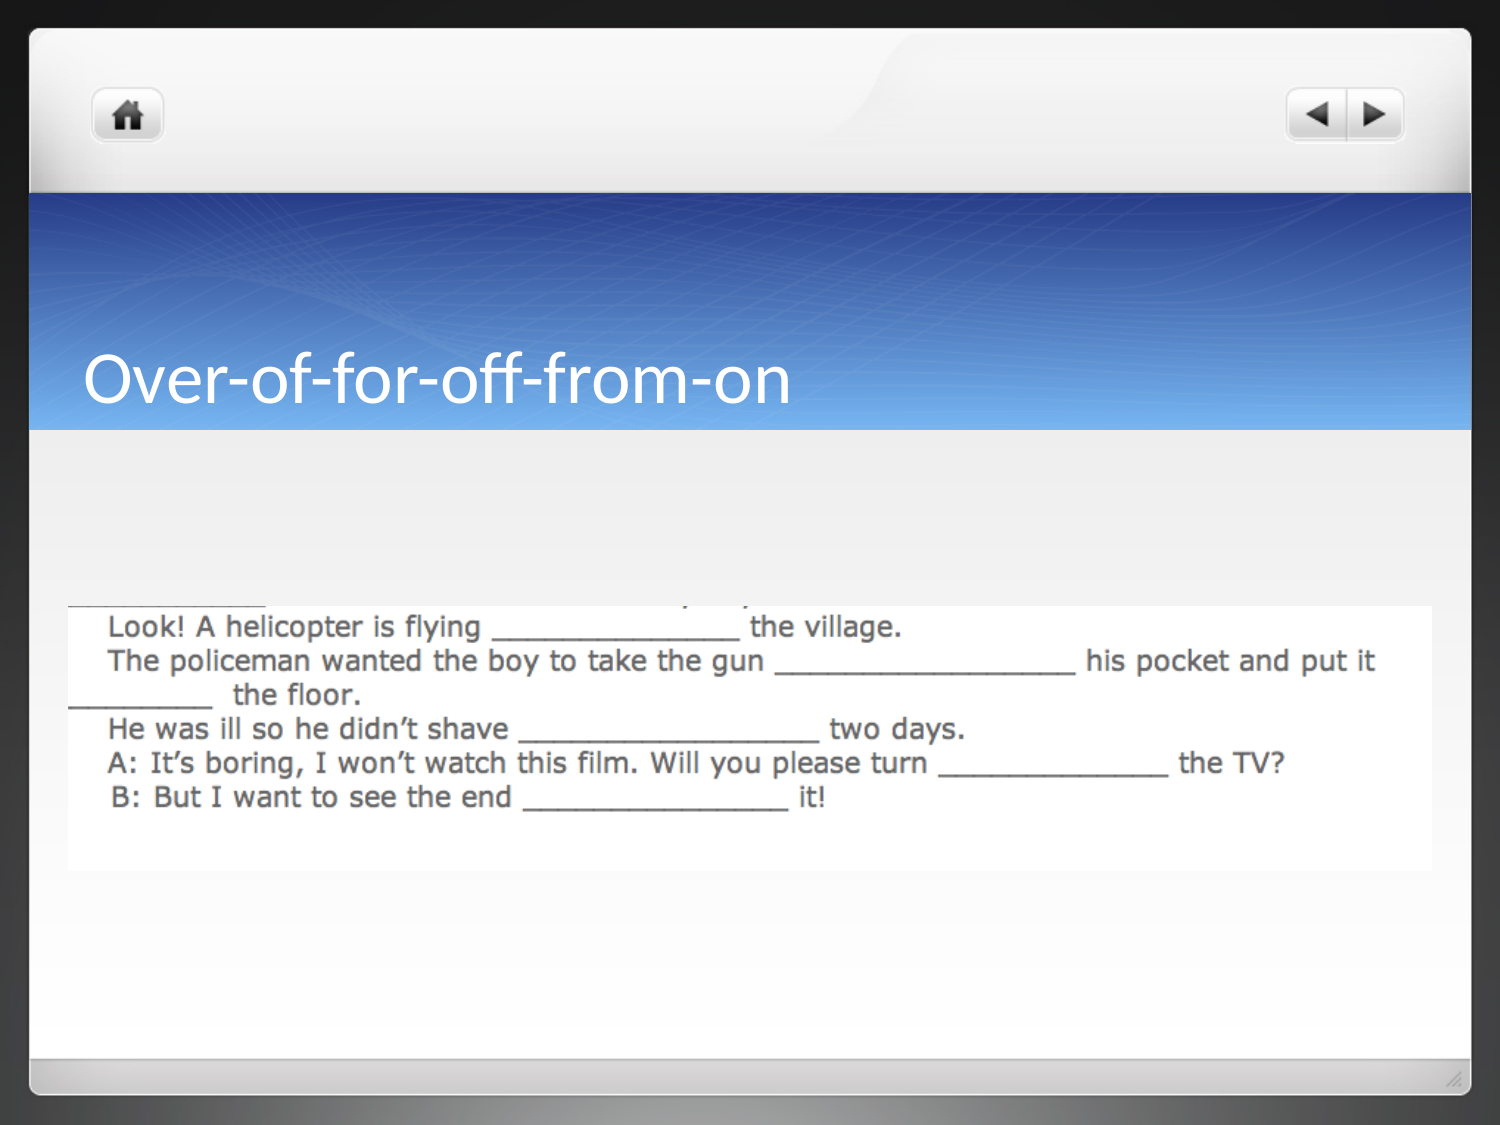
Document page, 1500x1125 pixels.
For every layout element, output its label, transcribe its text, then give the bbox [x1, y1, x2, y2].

picture [0, 0, 1500, 1125]
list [67, 451, 1432, 1026]
title Over-of-for-off-from-on [68, 238, 1432, 427]
